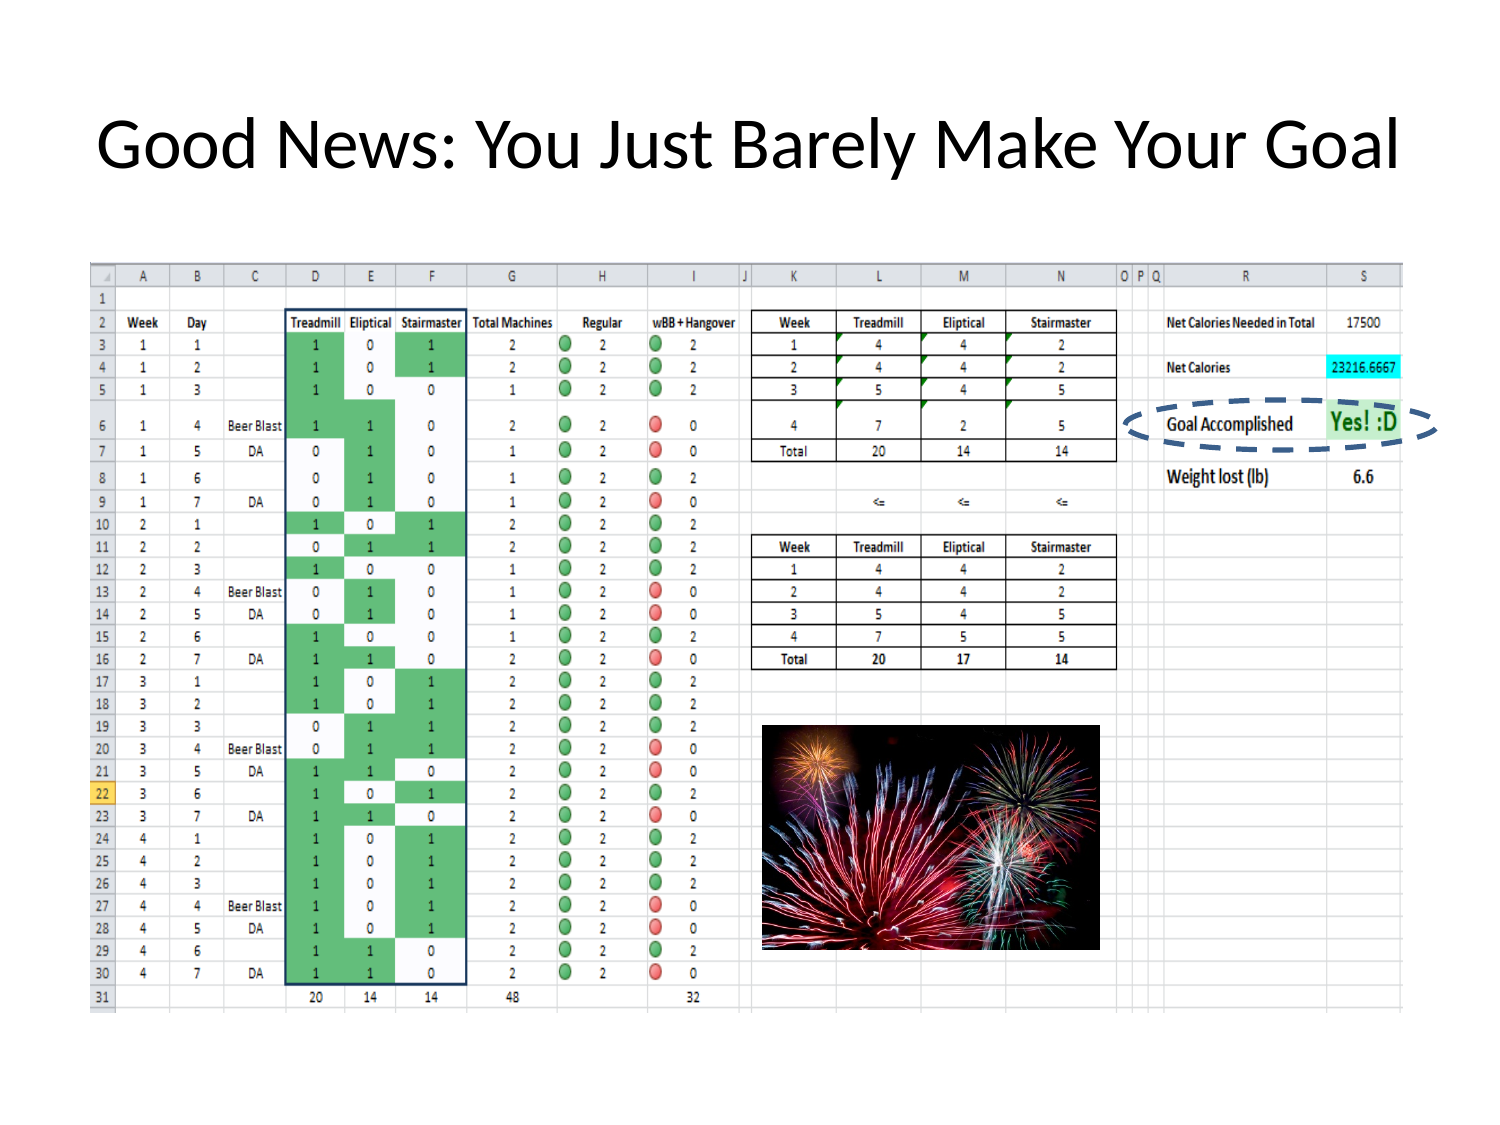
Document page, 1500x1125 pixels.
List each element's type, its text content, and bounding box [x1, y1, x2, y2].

title Good News: You Just Barely Make Your Goal [75, 45, 1425, 233]
text_box [1408, 409, 1440, 442]
picture [89, 262, 1403, 1013]
